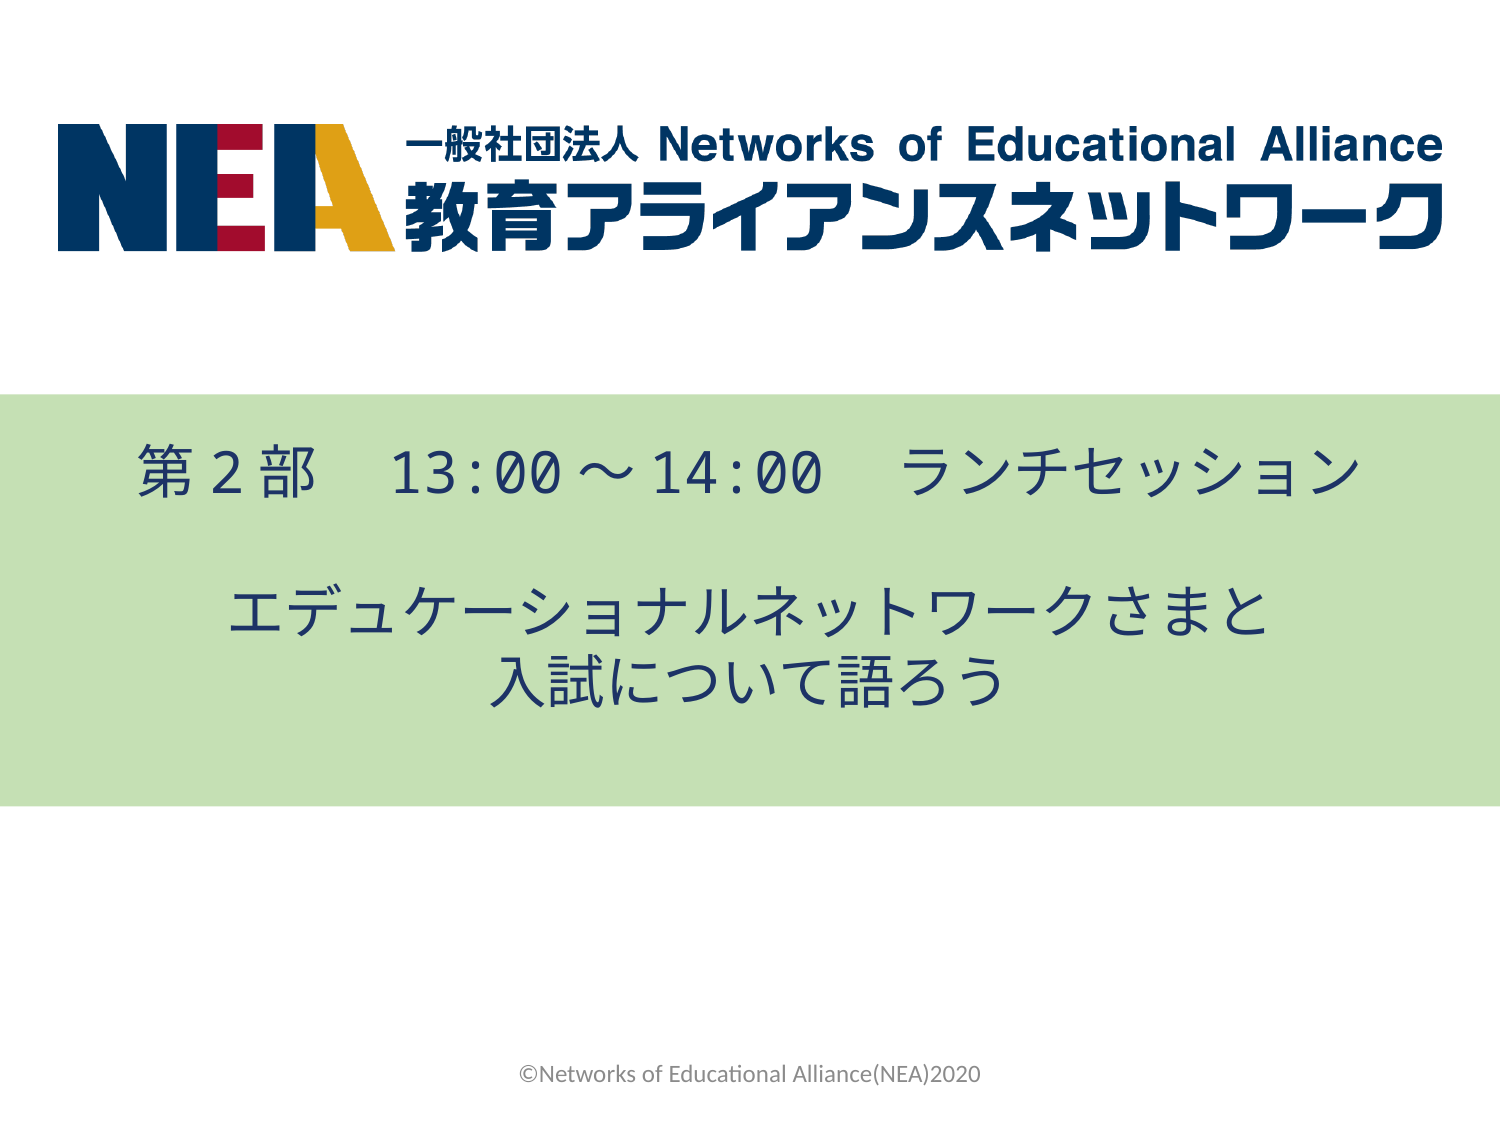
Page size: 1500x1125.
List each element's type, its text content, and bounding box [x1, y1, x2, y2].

footer ©Networks of Educational Alliance(NEA)2020 [496, 1042, 1004, 1103]
text_box 第2部 13:00～14:00 ランチセッション エデュケーショナルネットワークさまと 入試について語ろう [0, 393, 1500, 807]
picture [58, 124, 1442, 252]
